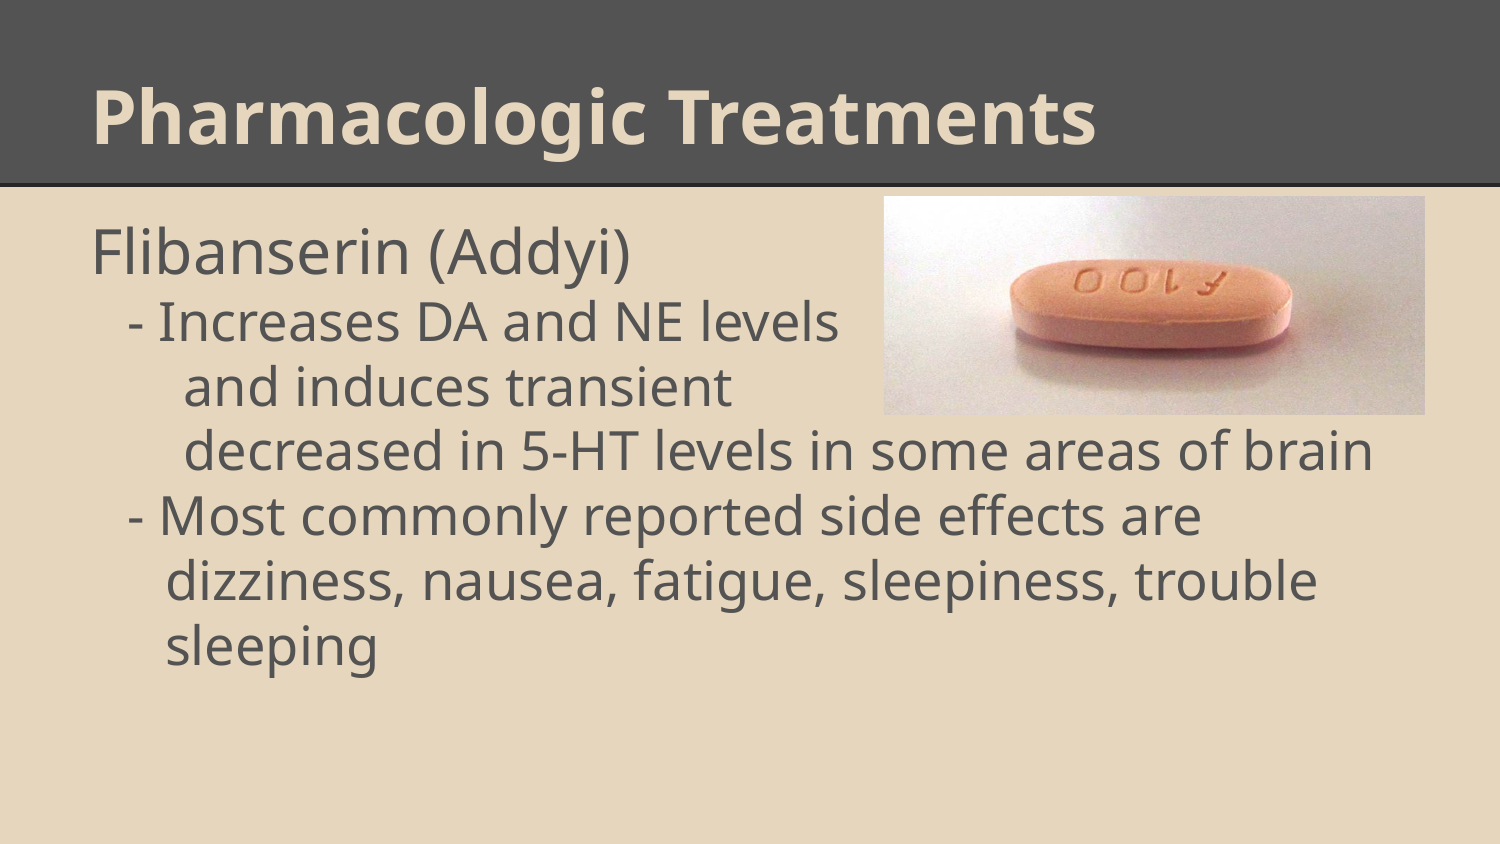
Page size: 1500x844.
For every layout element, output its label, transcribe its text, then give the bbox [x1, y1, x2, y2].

picture [883, 196, 1426, 415]
title Pharmacologic Treatments [75, 33, 1425, 175]
list Flibanserin (Addyi) - Increases DA and NE levels and induces transient decreased in 5-HT levels in some areas of brain - Most commonly reported side effects are dizziness, nausea, fatigue, sleepiness, trouble sleeping [75, 196, 1425, 808]
